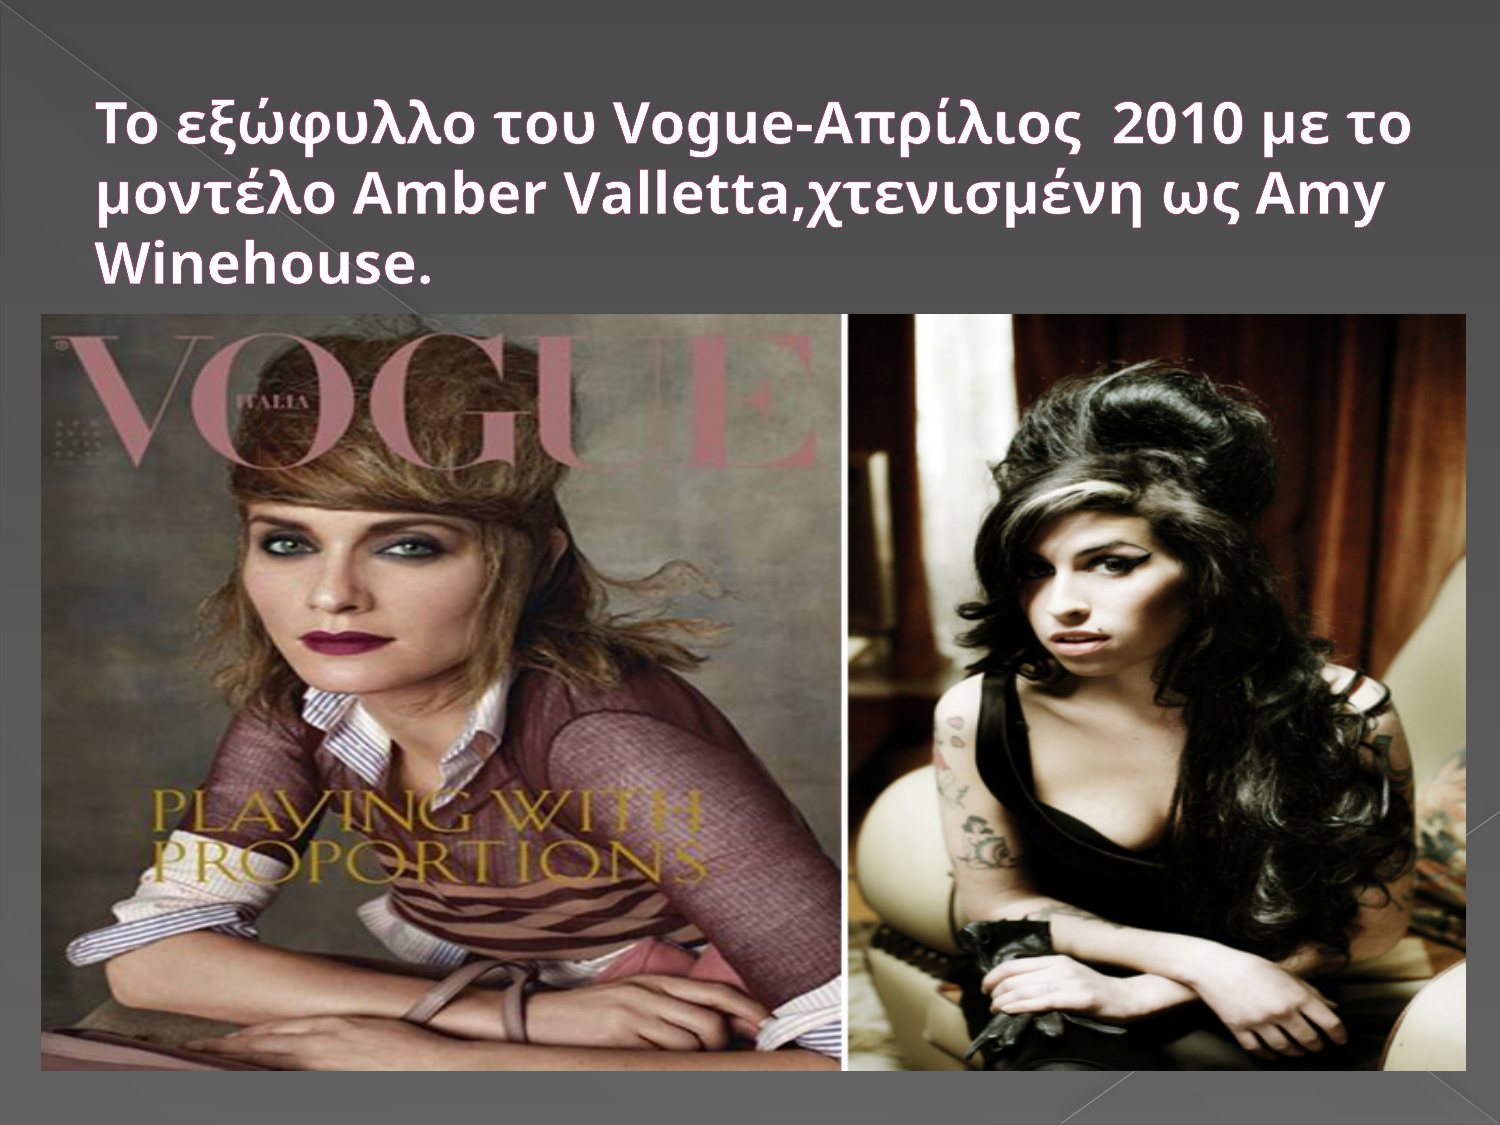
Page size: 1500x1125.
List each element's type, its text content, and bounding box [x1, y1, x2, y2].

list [40, 314, 1466, 1071]
title Το εξώφυλλο του Vogue-Απρίλιος 2010 με το μοντέλο Amber Valletta,χτενισμένη ως Amy Winehouse. [0, 42, 1447, 339]
